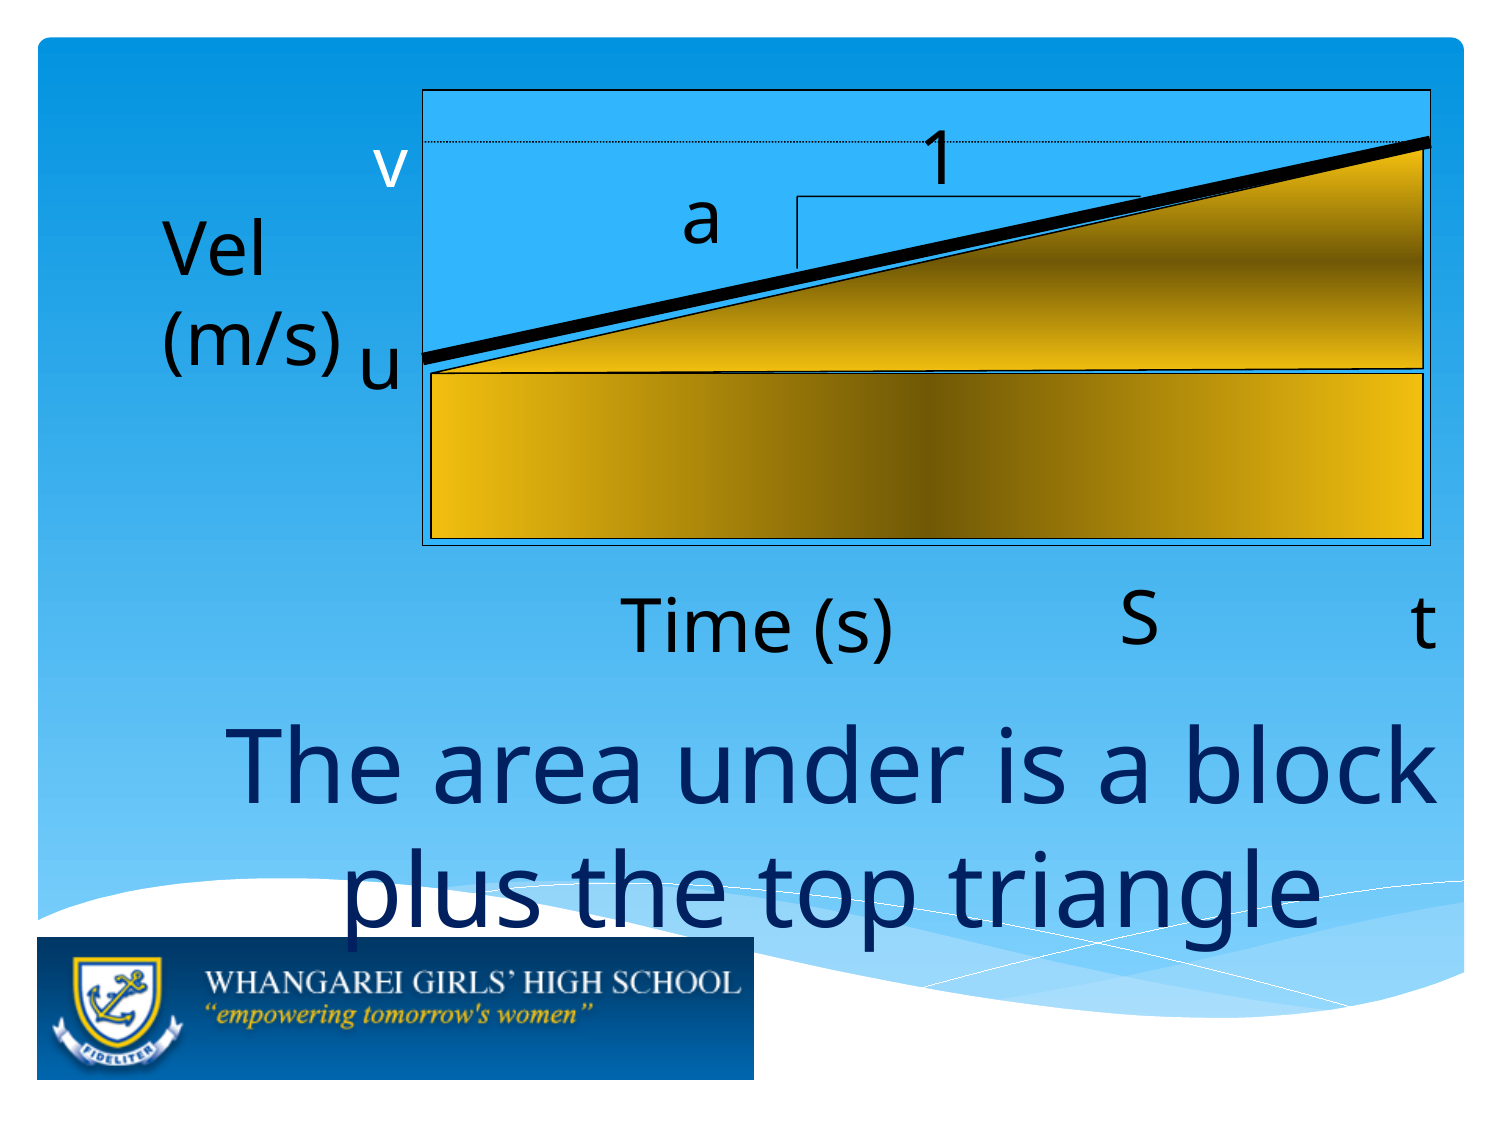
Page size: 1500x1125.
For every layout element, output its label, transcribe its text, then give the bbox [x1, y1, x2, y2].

text_box 1 [903, 101, 984, 207]
text_box [422, 90, 1431, 546]
text_box v [353, 110, 429, 209]
text_box [430, 148, 1424, 374]
text_box The area under is a block plus the top triangle [206, 692, 1459, 964]
text_box S [1104, 562, 1185, 668]
text_box t [1396, 566, 1442, 671]
picture [37, 937, 754, 1080]
text_box [430, 373, 1424, 539]
text_box u [342, 307, 423, 413]
text_box Vel (m/s) [147, 193, 400, 389]
text_box a [667, 160, 748, 266]
text_box Time (s) [605, 570, 999, 675]
